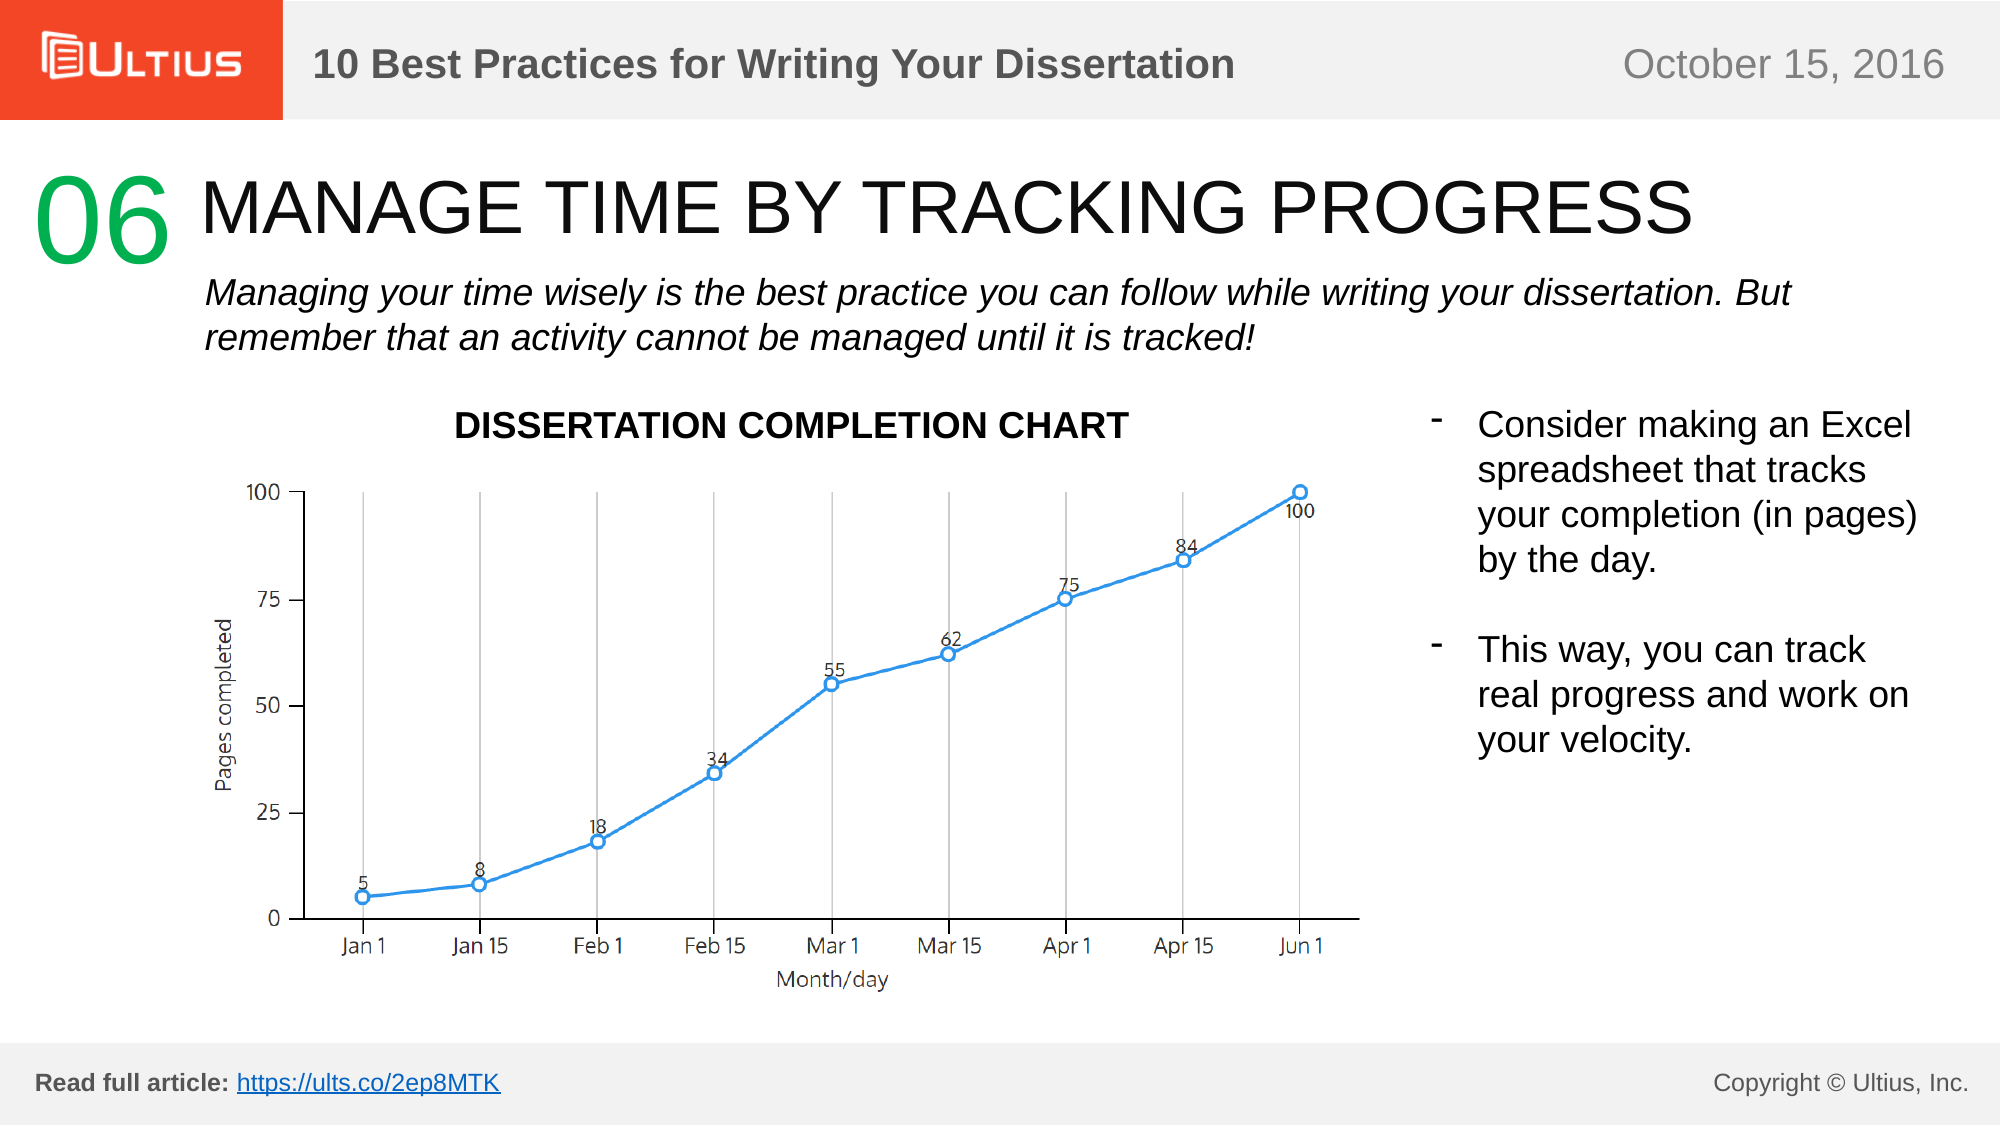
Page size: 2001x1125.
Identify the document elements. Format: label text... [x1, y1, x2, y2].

text_box Managing your time wisely is the best practice you can follow while writing your dissertation. But remember that an activity cannot be managed until it is tracked! [190, 260, 1952, 366]
text_box Consider making an Excel spreadsheet that tracks your completion (in pages) by the day. This way, you can track real progress and work on your velocity. [1415, 392, 1944, 768]
text_box DISSERTATION COMPLETION CHART [209, 393, 1375, 454]
text_box MANAGE TIME BY TRACKING PROGRESS [243, 150, 1894, 256]
text_box 06 [19, 131, 243, 297]
picture [0, 0, 283, 120]
picture [174, 481, 1384, 1006]
